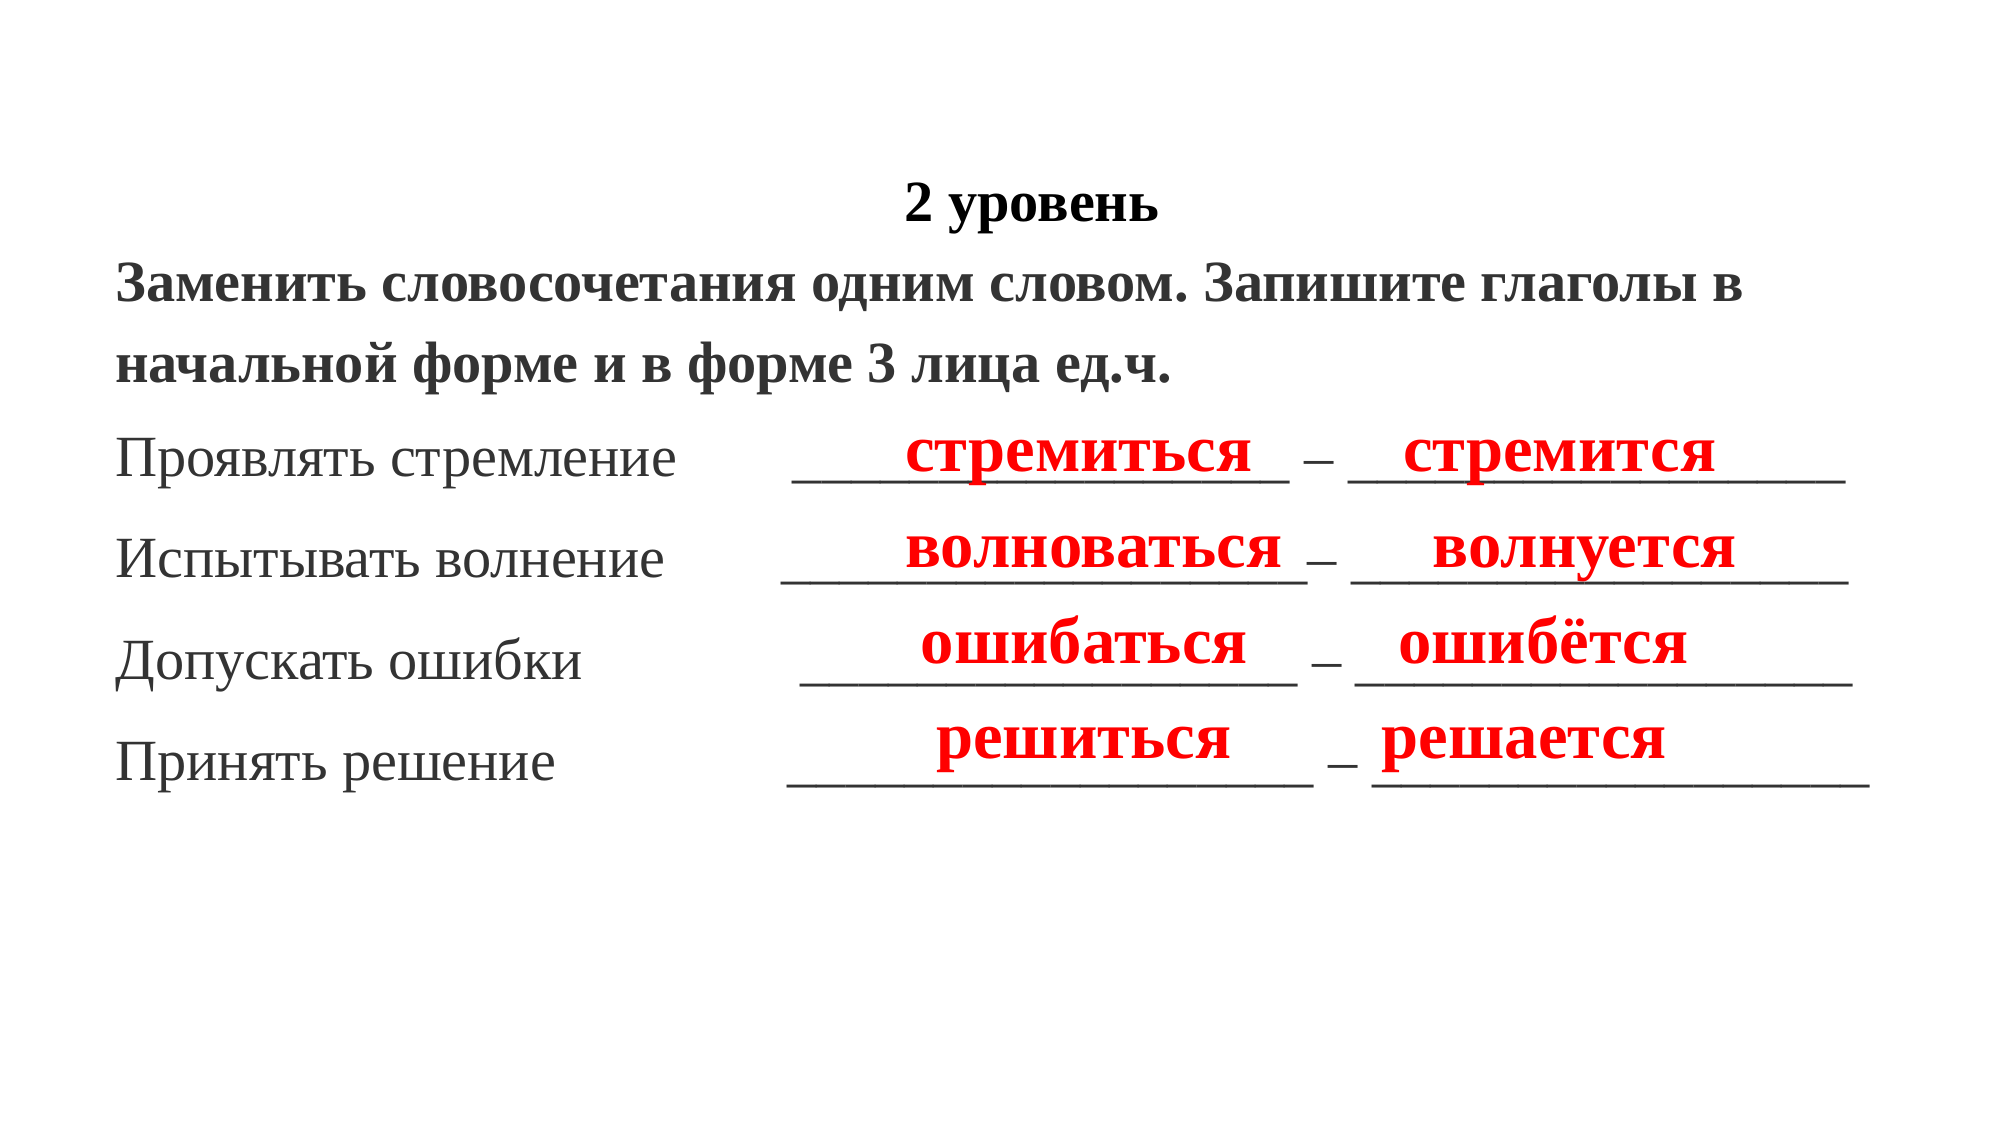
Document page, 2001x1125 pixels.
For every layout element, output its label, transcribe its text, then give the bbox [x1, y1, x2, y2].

text_box 2 уровень Заменить словосочетания одним словом. Запишите глаголы в начальной форме и в форме 3 лица ед.ч. Проявлять стремление _________________ – _________________ Испытывать волнение __________________– _________________ Допускать ошибки _________________ – _________________ Принять решение __________________ – _________________ [100, 145, 1964, 800]
text_box волноваться волнуется [890, 493, 1804, 588]
text_box решиться решается [921, 684, 1835, 780]
text_box стремиться стремится [890, 397, 1804, 492]
text_box ошибаться ошибётся [906, 589, 1820, 684]
